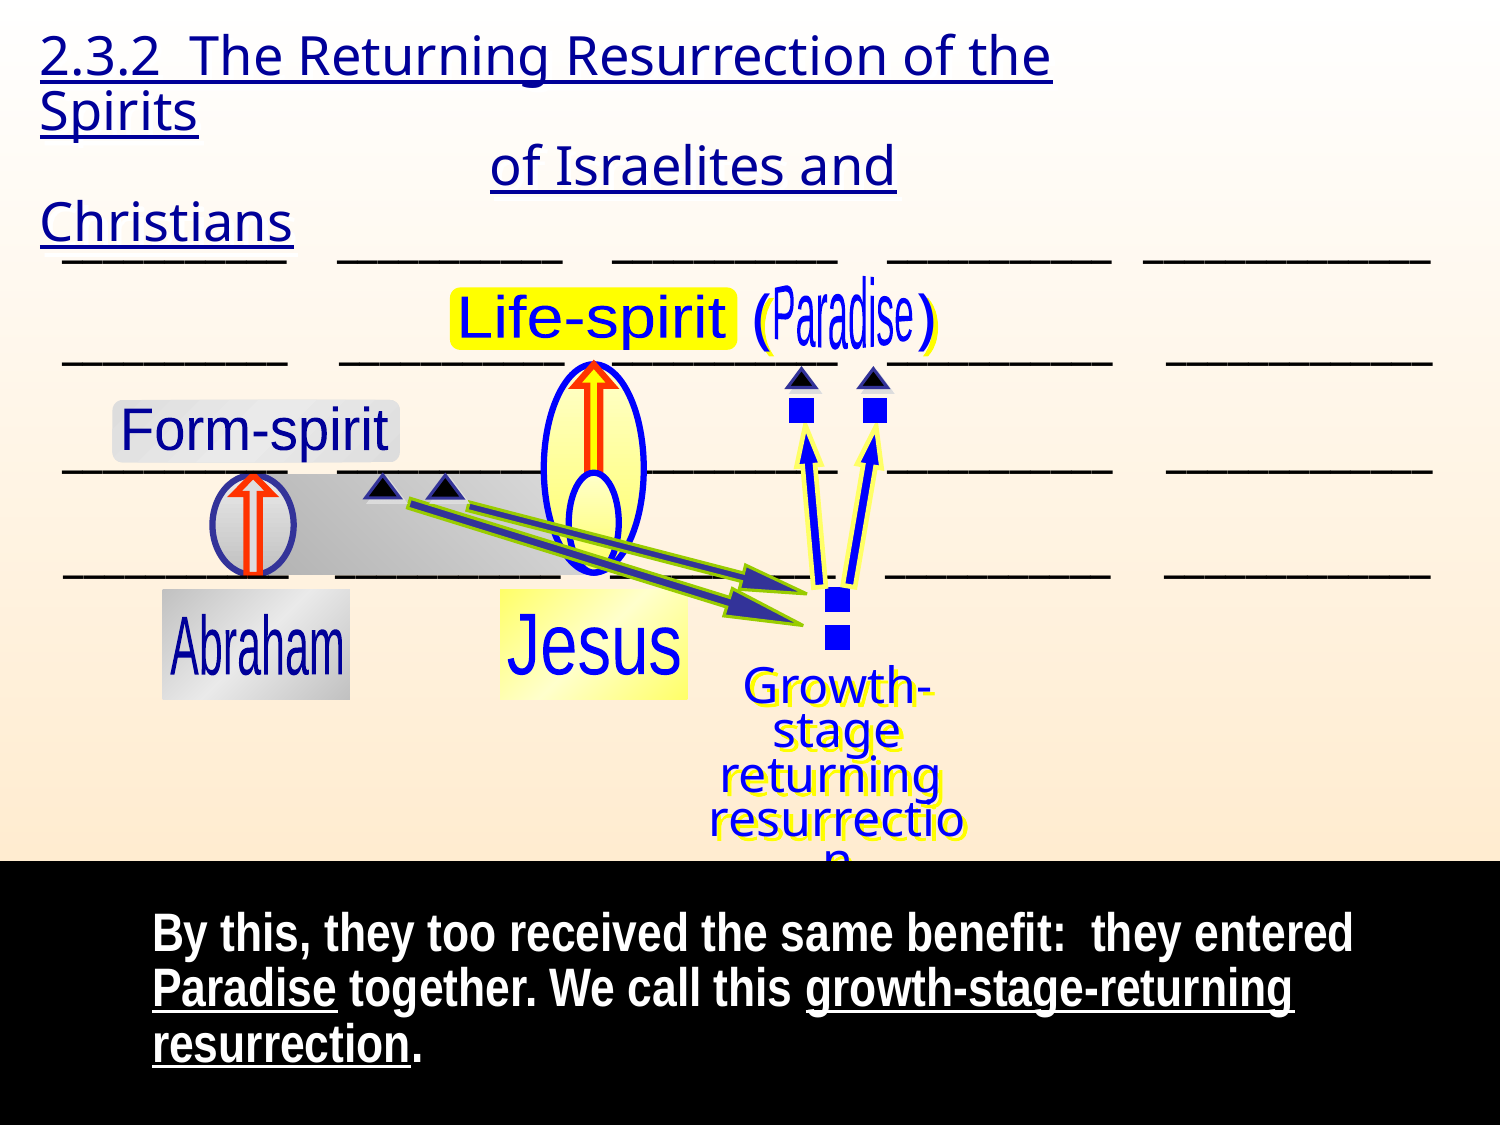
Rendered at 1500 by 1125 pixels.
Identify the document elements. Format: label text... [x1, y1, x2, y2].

text_box [554, 534, 571, 547]
text_box [569, 538, 615, 550]
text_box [950, 339, 1482, 370]
text_box [787, 378, 816, 388]
text_box [544, 486, 576, 527]
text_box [15, 551, 1479, 583]
text_box [0, 861, 1500, 1124]
text_box [260, 486, 294, 550]
text_box [804, 486, 823, 550]
text_box [612, 486, 644, 543]
text_box [365, 486, 400, 498]
text_box [545, 378, 587, 444]
text_box [859, 378, 888, 388]
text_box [12, 237, 1488, 268]
text_box Growth- stage returning resurrection [687, 662, 988, 861]
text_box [162, 588, 351, 701]
text_box [234, 486, 272, 550]
text_box [601, 378, 643, 444]
text_box [428, 486, 463, 499]
text_box [848, 486, 873, 550]
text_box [737, 267, 951, 363]
text_box [867, 426, 879, 444]
text_box [212, 486, 246, 550]
text_box [280, 486, 558, 550]
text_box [12, 446, 1482, 478]
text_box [12, 339, 736, 370]
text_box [499, 588, 688, 701]
text_box [575, 378, 613, 444]
text_box 2.3.2 The Returning Resurrection of the Spirits of Israelites and Christians [24, 23, 1125, 235]
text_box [449, 287, 738, 351]
text_box [690, 591, 804, 626]
text_box By this, they too received the same benefit: they entered Paradise together. We call this growth-stage-returning resurrection. [137, 900, 1425, 1081]
text_box [407, 498, 577, 550]
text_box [112, 399, 401, 463]
text_box [801, 425, 813, 444]
text_box [466, 501, 655, 550]
text_box [568, 486, 619, 540]
